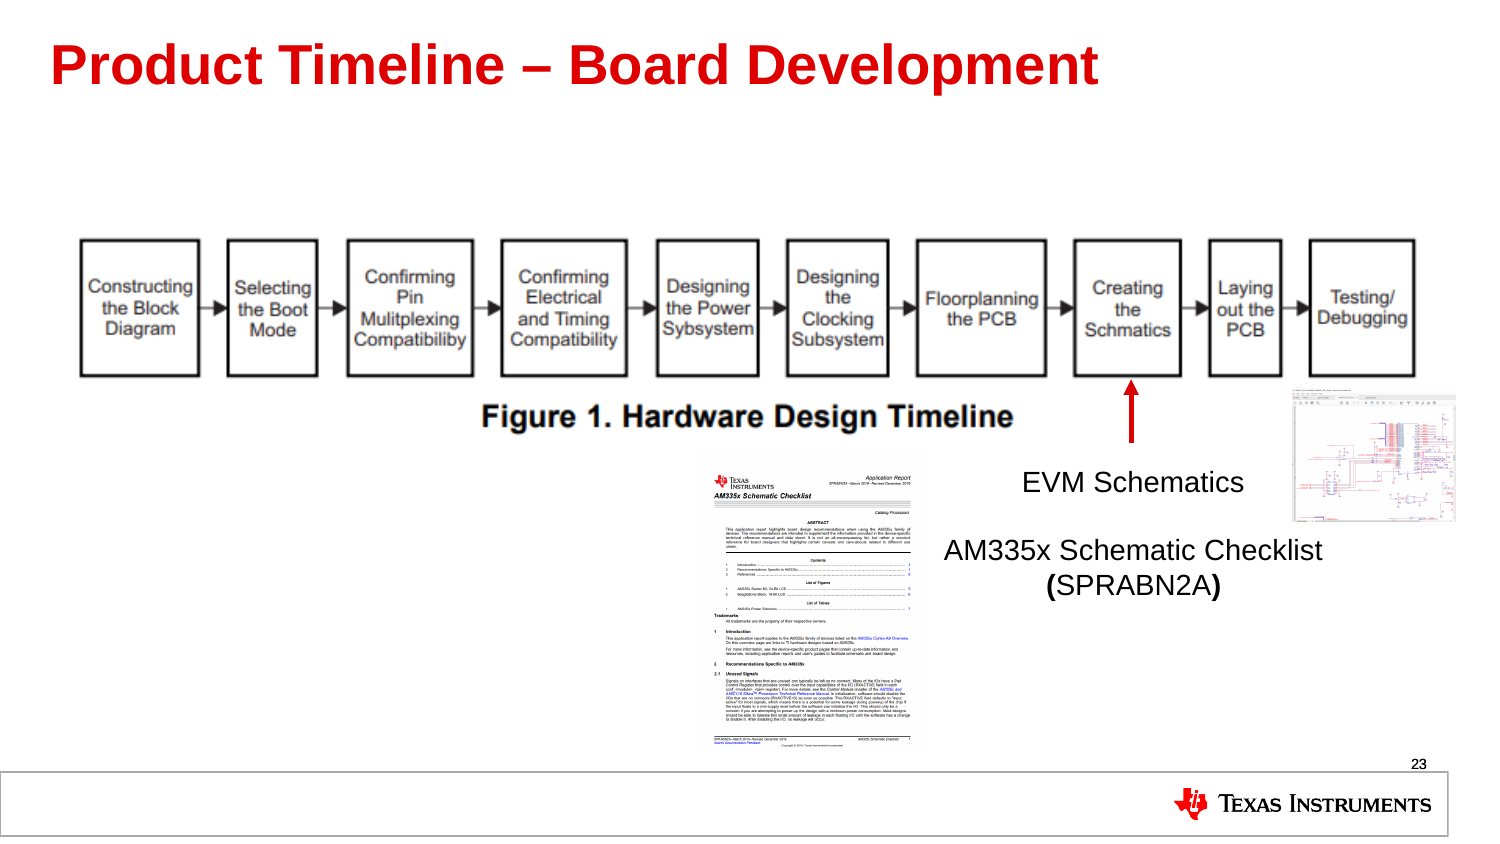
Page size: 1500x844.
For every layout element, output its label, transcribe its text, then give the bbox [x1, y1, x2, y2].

picture [693, 447, 929, 751]
picture [1174, 788, 1431, 820]
text_box 23 [1089, 748, 1440, 774]
title Product Timeline – Board Development [37, 17, 1426, 119]
picture [61, 223, 1456, 523]
text_box AM335x Schematic Checklist (SPRABN2A) [933, 523, 1339, 609]
text_box EVM Schematics [1007, 455, 1260, 506]
